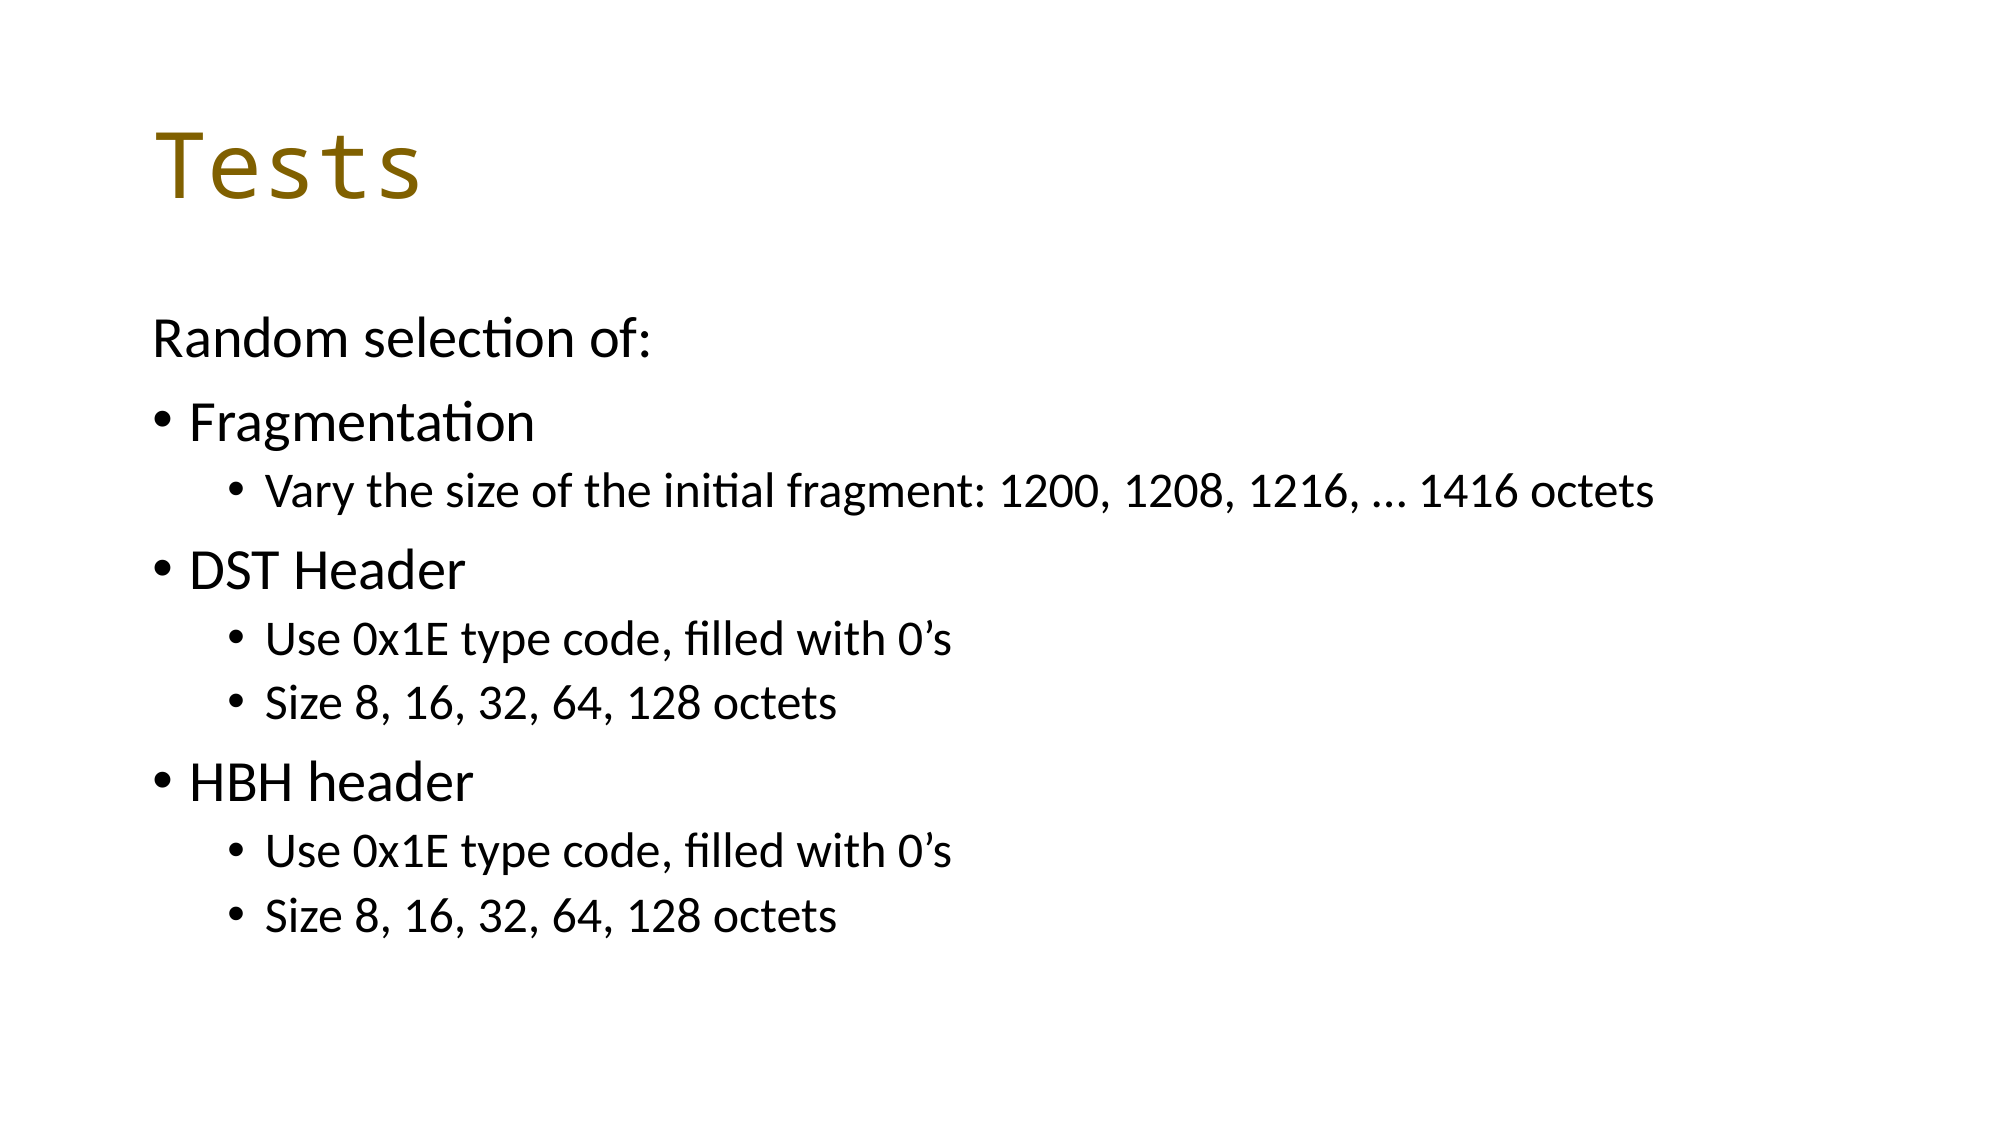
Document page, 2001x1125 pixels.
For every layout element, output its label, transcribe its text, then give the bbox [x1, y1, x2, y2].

title Tests [137, 59, 1863, 278]
list Random selection of: Fragmentation Vary the size of the initial fragment: 1200, 1208, 1216, … 1416 octets DST Header Use 0x1E type code, filled with 0’s Size 8, 16, 32, 64, 128 octets HBH header Use 0x1E type code, filled with 0’s Size 8, 16, 32, 64, 128 octets [137, 299, 1863, 1014]
